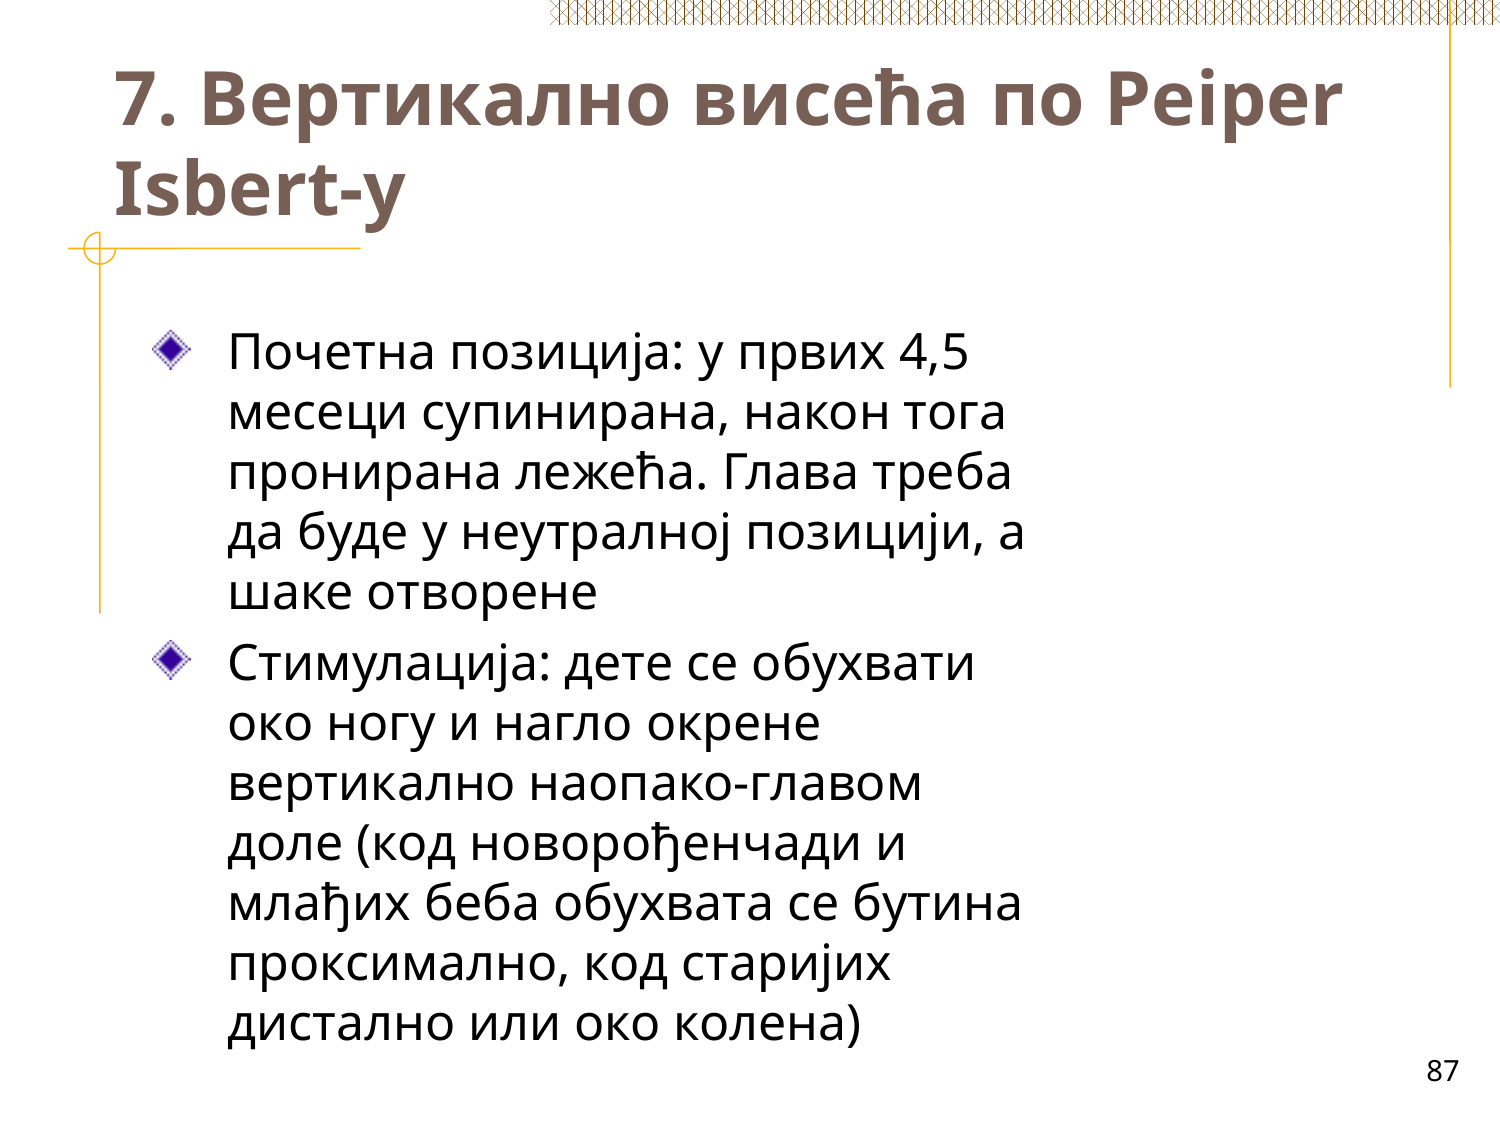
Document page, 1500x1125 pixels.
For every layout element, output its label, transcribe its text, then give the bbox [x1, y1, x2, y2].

picture [152, 330, 191, 370]
slide_number 87 [1162, 1025, 1475, 1100]
list Почетна позиција: у првих 4,5 месеци супинирана, након тога пронирана лежећа. Глава треба да буде у неутралној позицији, а шаке отворене Стимулација: дете се обухвати око ногу и нагло окрене вертикално наопако-главом доле (код новорођенчади и млађих беба обухвата се бутина проксимално, код старијих дистално или око колена) [137, 312, 1063, 988]
picture [152, 640, 191, 680]
title 7. Вертикално висећа по Peiper Isbert-у [99, 49, 1376, 238]
